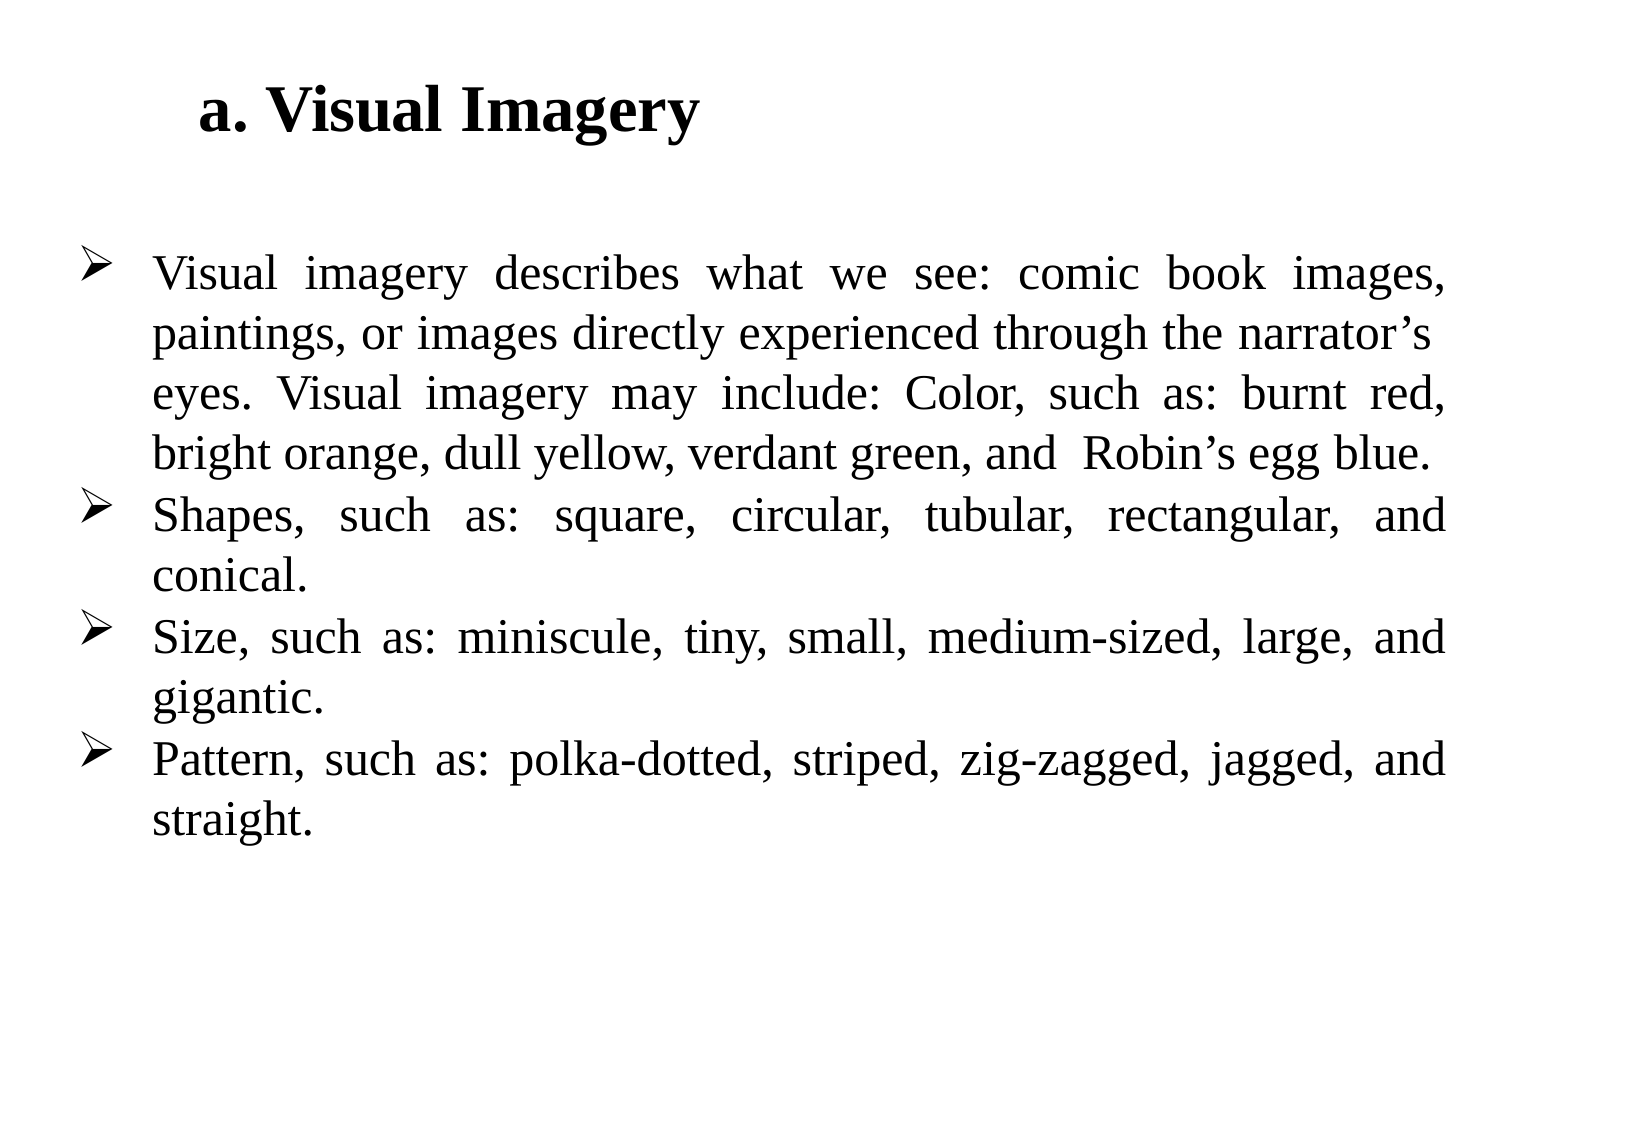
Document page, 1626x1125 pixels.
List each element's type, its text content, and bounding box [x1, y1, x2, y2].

text_box Visual imagery describes what we see: comic book images, paintings, or images directly experienced through the narrator’s eyes. Visual imagery may include: Color, such as: burnt red, bright orange, dull yellow, verdant green, and Robin’s egg blue. Shapes, such as: square, circular, tubular, rectangular, and conical. Size, such as: miniscule, tiny, small, medium-sized, large, and gigantic. Pattern, such as: polka-dotted, striped, zig-zagged, jagged, and straight. [74, 237, 1475, 846]
title a. Visual Imagery [99, 8, 798, 199]
